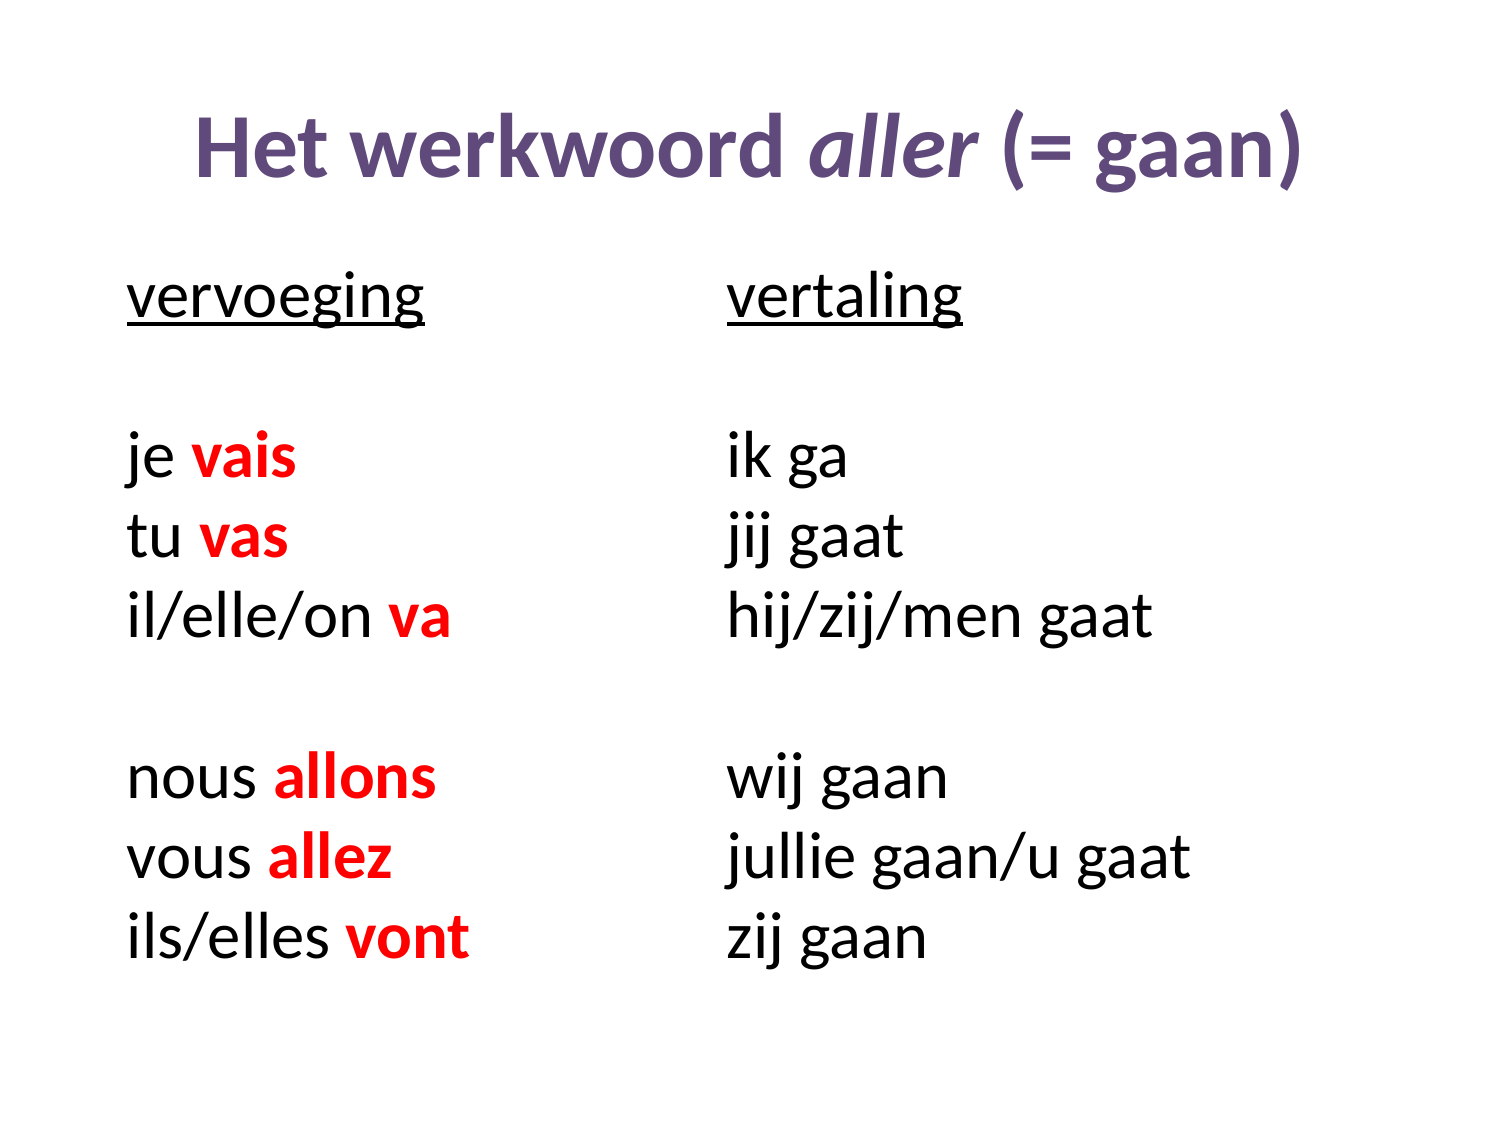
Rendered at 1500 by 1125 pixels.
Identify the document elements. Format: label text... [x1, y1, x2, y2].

text_box Het werkwoord aller (= gaan) [112, 78, 1388, 208]
text_box vervoeging vertaling je vais ik ga tu vas jij gaat il/elle/on va hij/zij/men gaat nous allons wij gaan vous allez jullie gaan/u gaat ils/elles vont zij gaan [112, 243, 1388, 1024]
